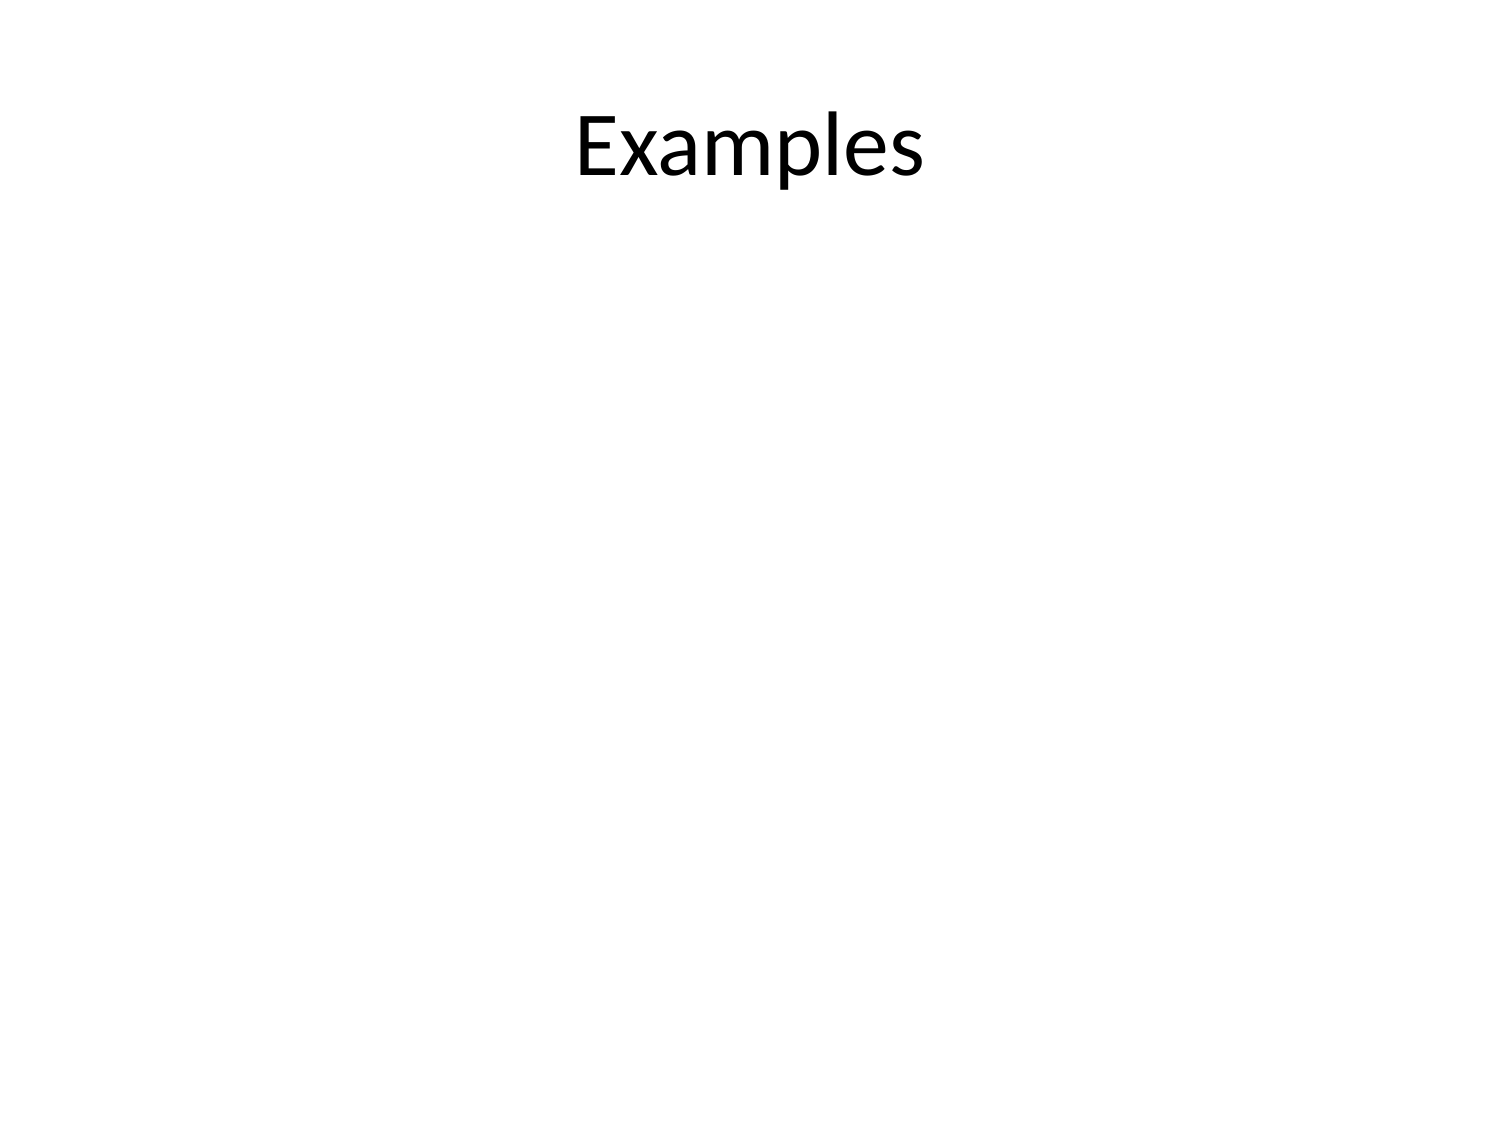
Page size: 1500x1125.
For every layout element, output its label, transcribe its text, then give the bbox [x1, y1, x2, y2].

title Examples [75, 45, 1425, 233]
